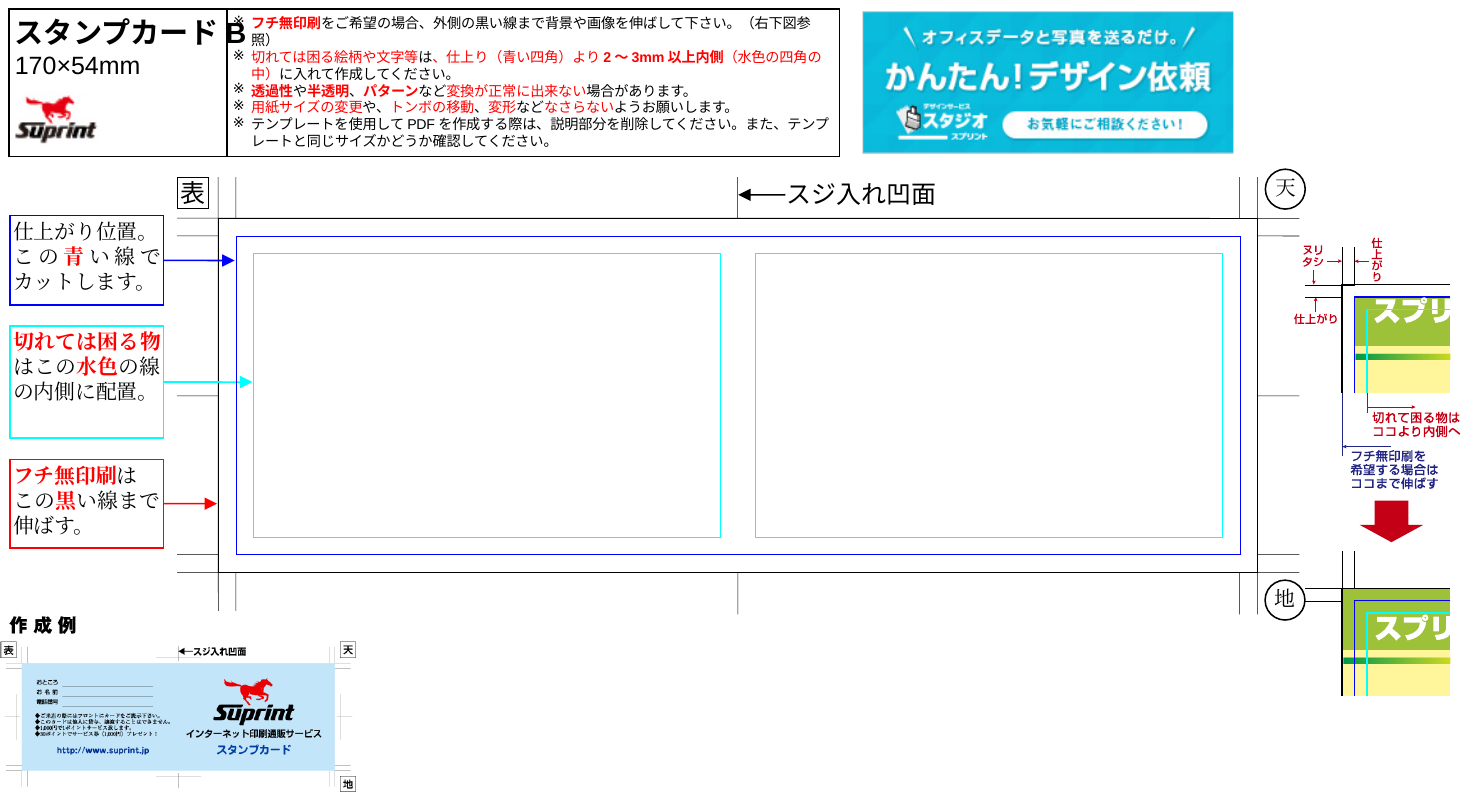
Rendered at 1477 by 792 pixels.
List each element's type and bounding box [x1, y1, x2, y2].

picture [862, 11, 1234, 154]
picture [0, 611, 356, 792]
picture [11, 91, 101, 148]
